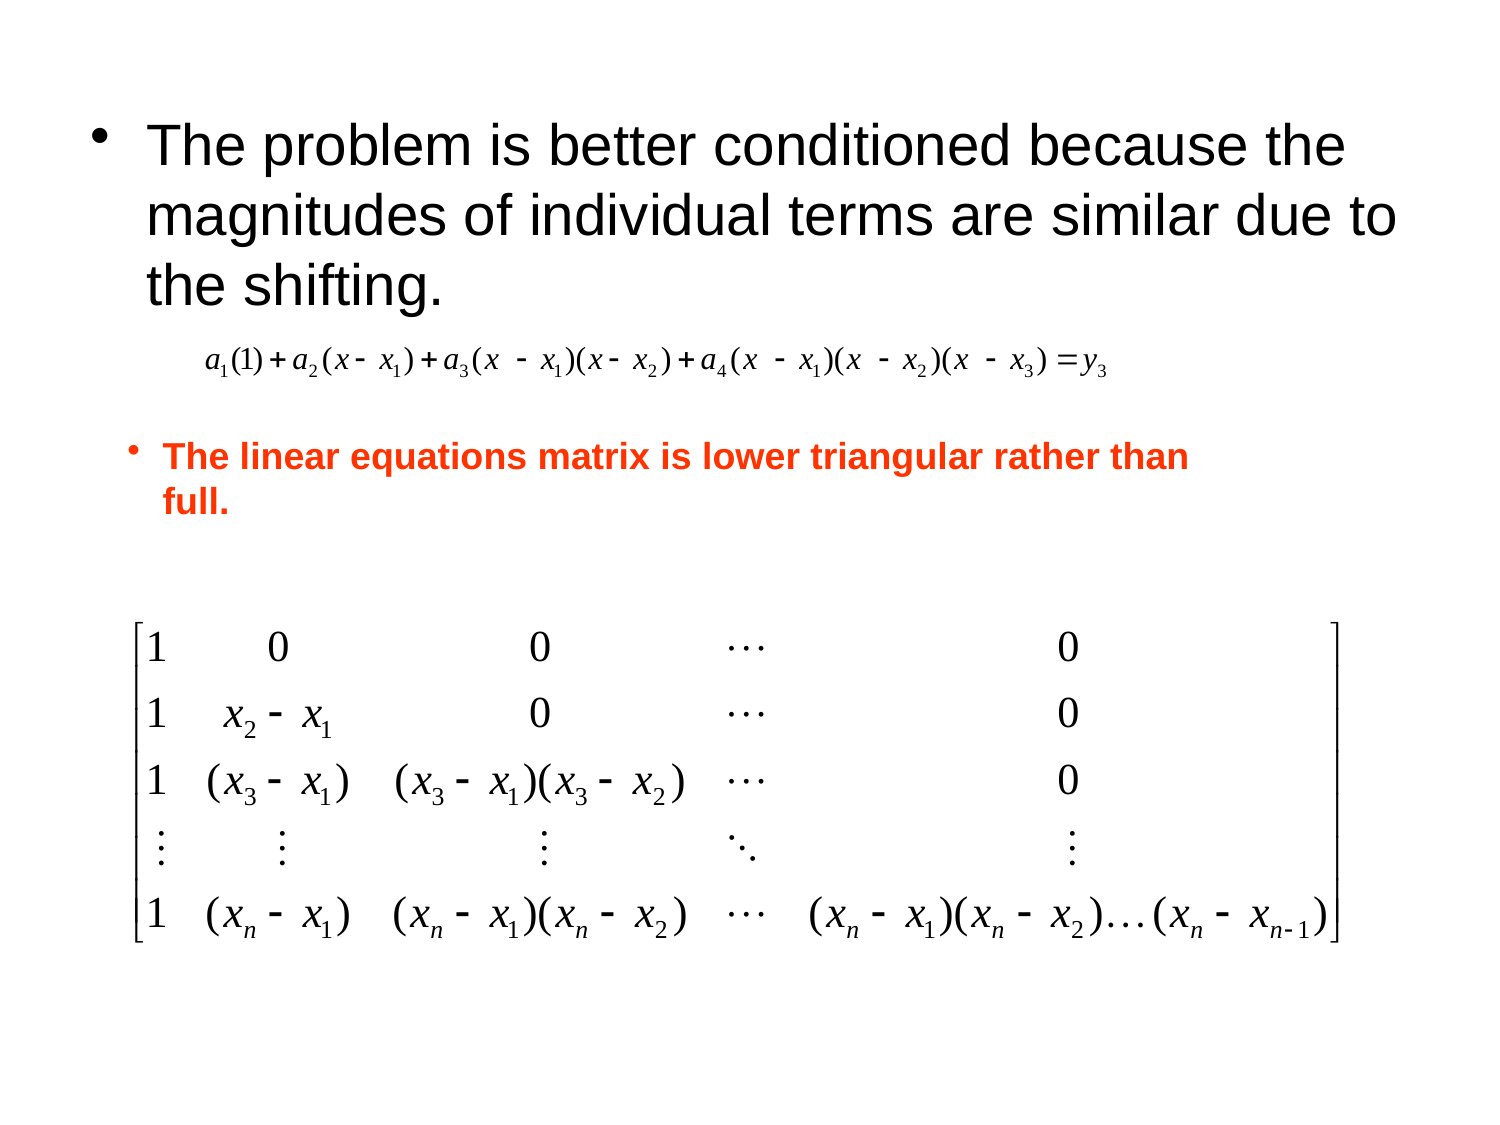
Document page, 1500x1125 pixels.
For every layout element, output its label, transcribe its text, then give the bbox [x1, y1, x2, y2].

list The problem is better conditioned because the magnitudes of individual terms are similar due to the shifting. [74, 99, 1438, 613]
text_box The linear equations matrix is lower triangular rather than full. [112, 424, 1263, 530]
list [199, 337, 1113, 389]
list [124, 612, 1363, 954]
